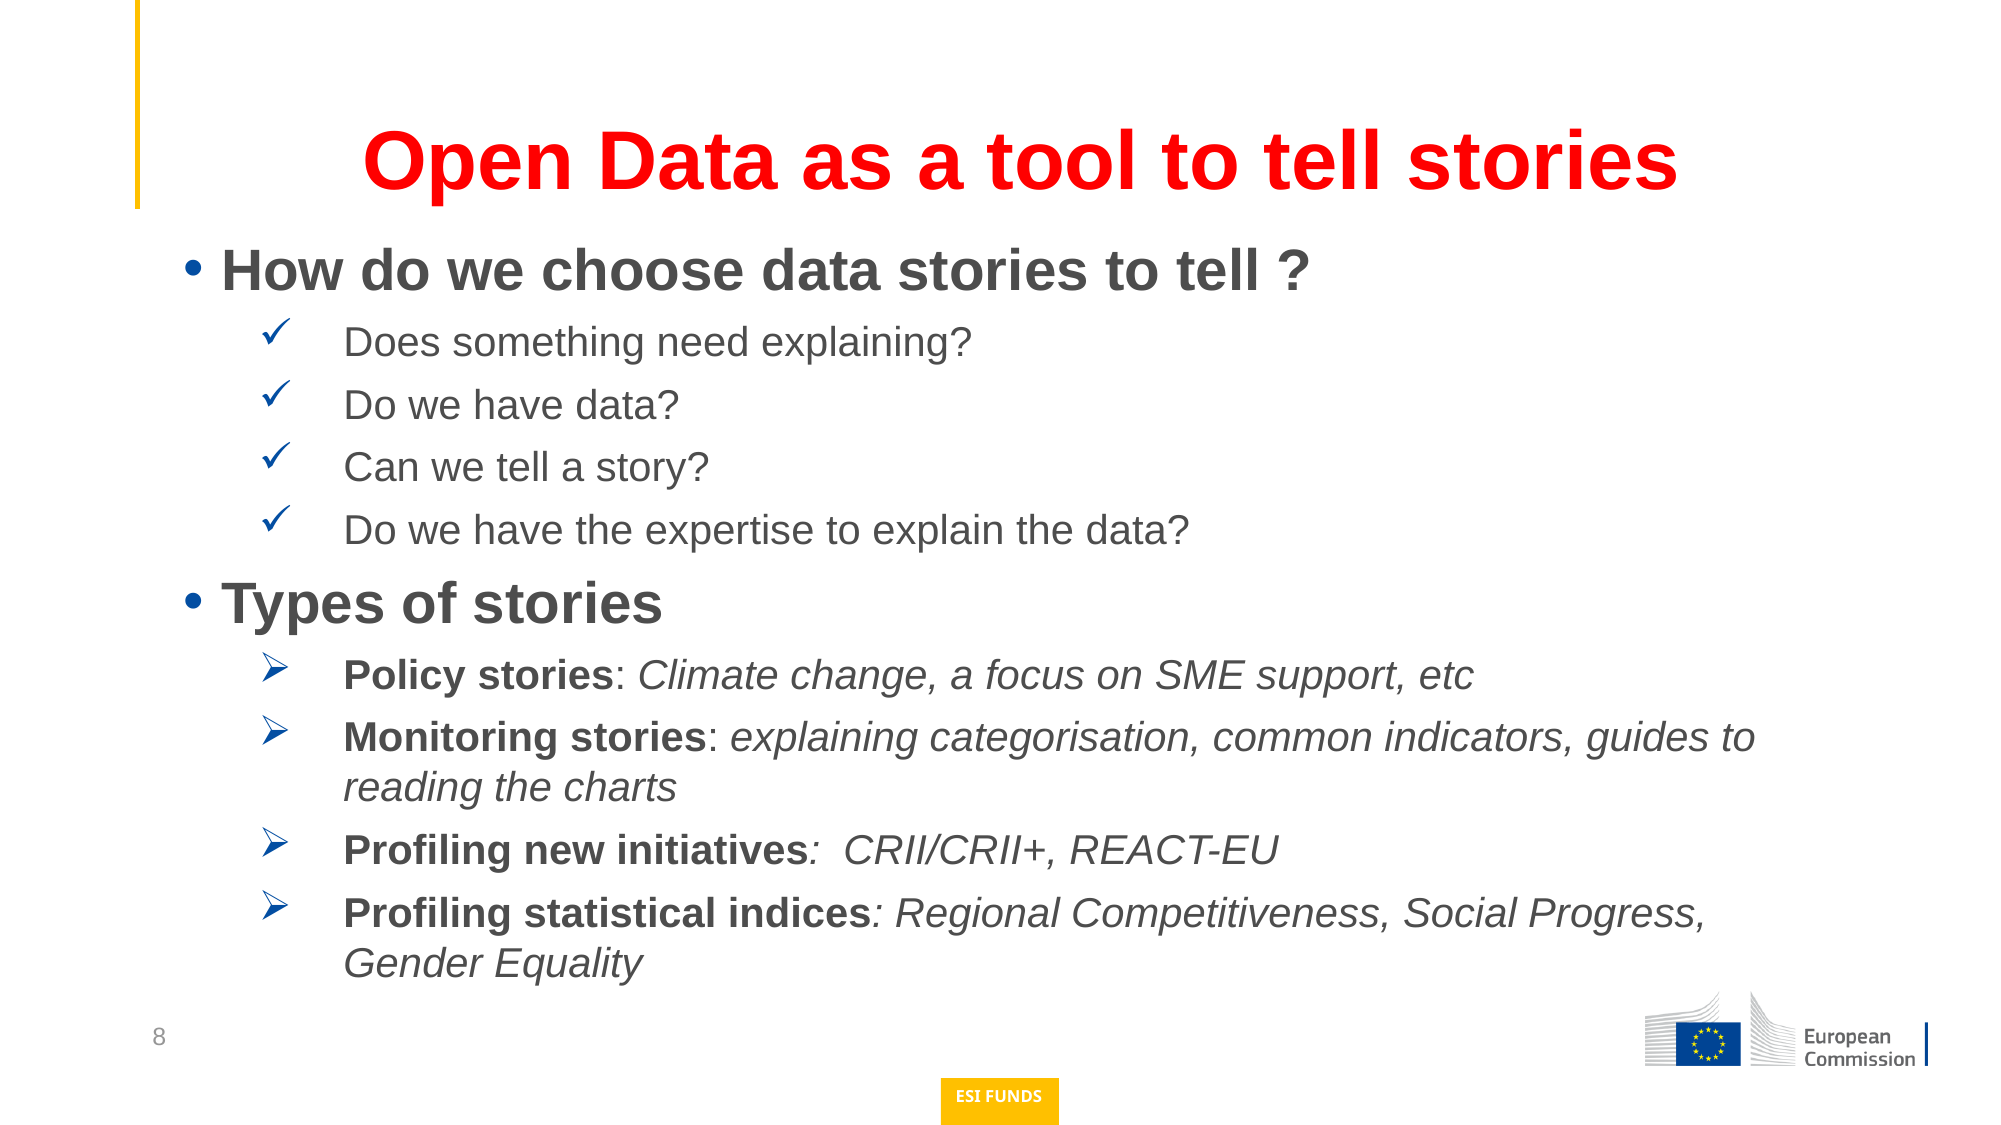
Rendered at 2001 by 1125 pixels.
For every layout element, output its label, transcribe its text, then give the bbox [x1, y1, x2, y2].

title Open Data as a tool to tell stories [159, 79, 1885, 208]
slide_number 8 [137, 1005, 588, 1066]
picture [1645, 991, 1928, 1066]
text_box ESI FUNDS [940, 1078, 1059, 1125]
list How do we choose data stories to tell ? Does something need explaining? Do we have data? Can we tell a story? Do we have the expertise to explain the data? Types of stories Policy stories: Climate change, a focus on SME support, etc Monitoring stories: explaining categorisation, common indicators, guides to reading the charts Profiling new initiatives: CRII/CRII+, REACT-EU Profiling statistical indices: Regional Competitiveness, Social Progress, Gender Equality [148, 224, 1861, 973]
